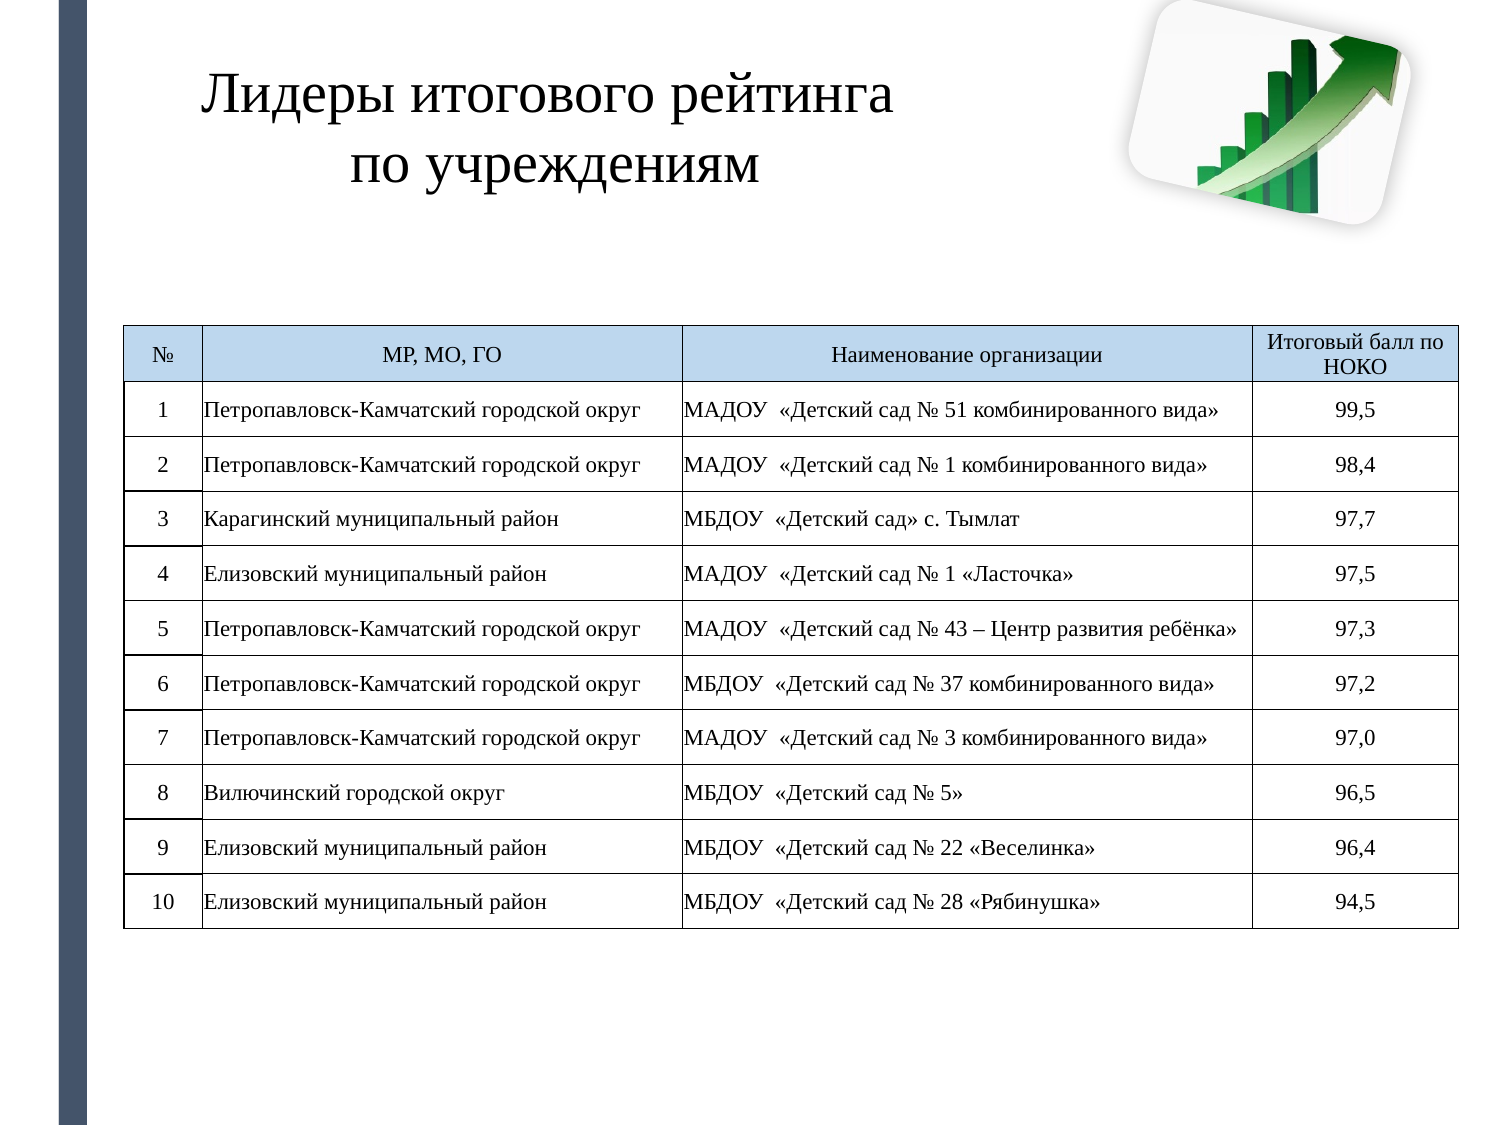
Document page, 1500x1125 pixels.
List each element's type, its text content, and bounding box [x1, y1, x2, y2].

table_cell 97,5 [1253, 546, 1458, 600]
table_cell 99,5 [1253, 382, 1458, 436]
table_cell МАДОУ «Детский сад № 1 «Ласточка» [683, 546, 1252, 600]
table_cell Елизовский муниципальный район [203, 874, 682, 928]
table_cell 94,5 [1253, 874, 1458, 928]
table_cell Петропавловск-Камчатский городской округ [203, 601, 682, 655]
table_header Итоговый балл по НОКО [1253, 326, 1458, 381]
table_cell 97,7 [1253, 492, 1458, 545]
table_cell 7 [125, 711, 202, 764]
table_cell 6 [125, 656, 202, 709]
table_cell МАДОУ «Детский сад № 43 – Центр развития ребёнка» [683, 601, 1252, 655]
table_cell МБДОУ «Детский сад № 37 комбинированного вида» [683, 656, 1252, 709]
table_header МР, МО, ГО [203, 326, 682, 381]
table_cell 5 [125, 601, 202, 654]
table_cell 98,4 [1253, 437, 1458, 491]
table_cell 96,4 [1253, 820, 1458, 873]
text_box Лидеры итогового рейтинга по учреждениям [186, 47, 924, 202]
table_cell 1 [125, 382, 202, 436]
table_cell Вилючинский городской округ [203, 765, 682, 819]
table_cell МАДОУ «Детский сад № 1 комбинированного вида» [683, 437, 1252, 491]
table_cell 96,5 [1253, 765, 1458, 819]
table_cell Петропавловск-Камчатский городской округ [203, 710, 682, 764]
table_cell Карагинский муниципальный район [203, 492, 682, 545]
table_cell Петропавловск-Камчатский городской округ [203, 656, 682, 709]
table_cell МБДОУ «Детский сад» с. Тымлат [683, 492, 1252, 545]
table_cell 97,0 [1253, 710, 1458, 764]
table_cell Елизовский муниципальный район [203, 820, 682, 873]
table_cell 97,3 [1253, 601, 1458, 655]
table_header Наименование организации [683, 326, 1252, 381]
table_cell 4 [125, 547, 202, 600]
table_cell Петропавловск-Камчатский городской округ [203, 382, 682, 436]
table_cell МБДОУ «Детский сад № 28 «Рябинушка» [683, 874, 1252, 928]
table_cell 9 [125, 820, 202, 873]
table_cell МАДОУ «Детский сад № 3 комбинированного вида» [683, 710, 1252, 764]
table_cell 97,2 [1253, 656, 1458, 709]
table_cell МБДОУ «Детский сад № 22 «Веселинка» [683, 820, 1252, 873]
table_cell Петропавловск-Камчатский городской округ [203, 437, 682, 491]
table_cell 8 [125, 765, 202, 818]
table_cell МБДОУ «Детский сад № 5» [683, 765, 1252, 819]
table_cell МАДОУ «Детский сад № 51 комбинированного вида» [683, 382, 1252, 436]
table_header № [124, 326, 202, 381]
table_cell 10 [125, 875, 202, 928]
table_cell Елизовский муниципальный район [203, 546, 682, 600]
table_cell 2 [125, 437, 202, 490]
table_cell 3 [125, 492, 202, 545]
picture [1128, 0, 1411, 225]
